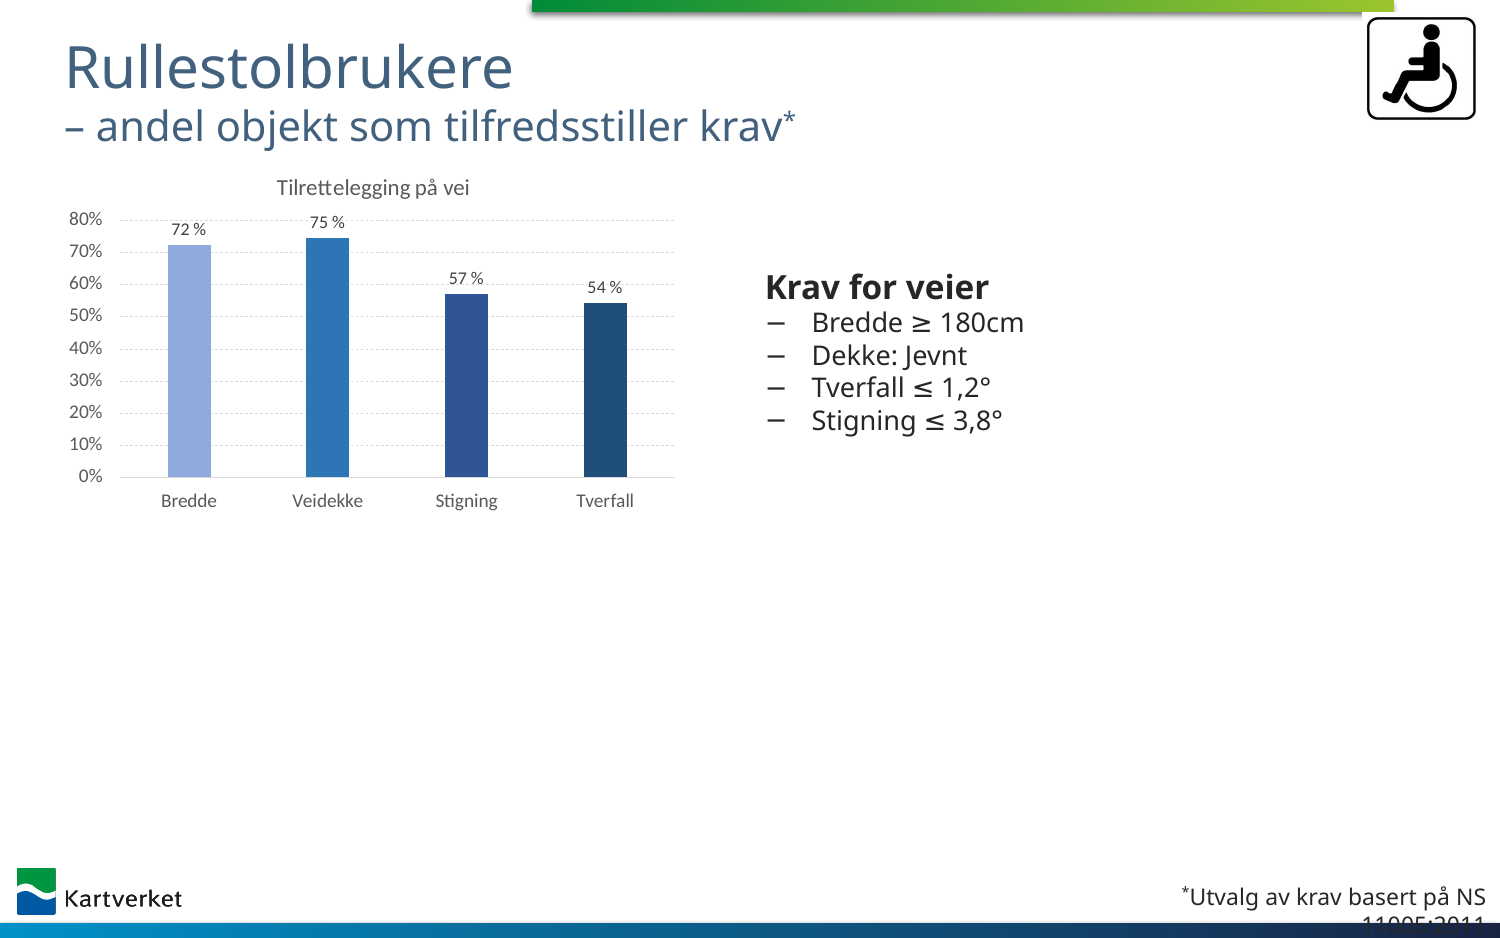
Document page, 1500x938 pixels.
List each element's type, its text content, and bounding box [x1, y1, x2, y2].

text_box Rullestolbrukere – andel objekt som tilfredsstiller krav* [49, 25, 1431, 158]
picture [1362, 12, 1481, 126]
text_box *Utvalg av krav basert på NS 11005:2011 [1068, 873, 1500, 938]
picture [62, 166, 685, 519]
text_box Krav for veier Bredde ≥ 180cm Dekke: Jevnt Tverfall ≤ 1,2° Stigning ≤ 3,8° [750, 258, 1234, 444]
